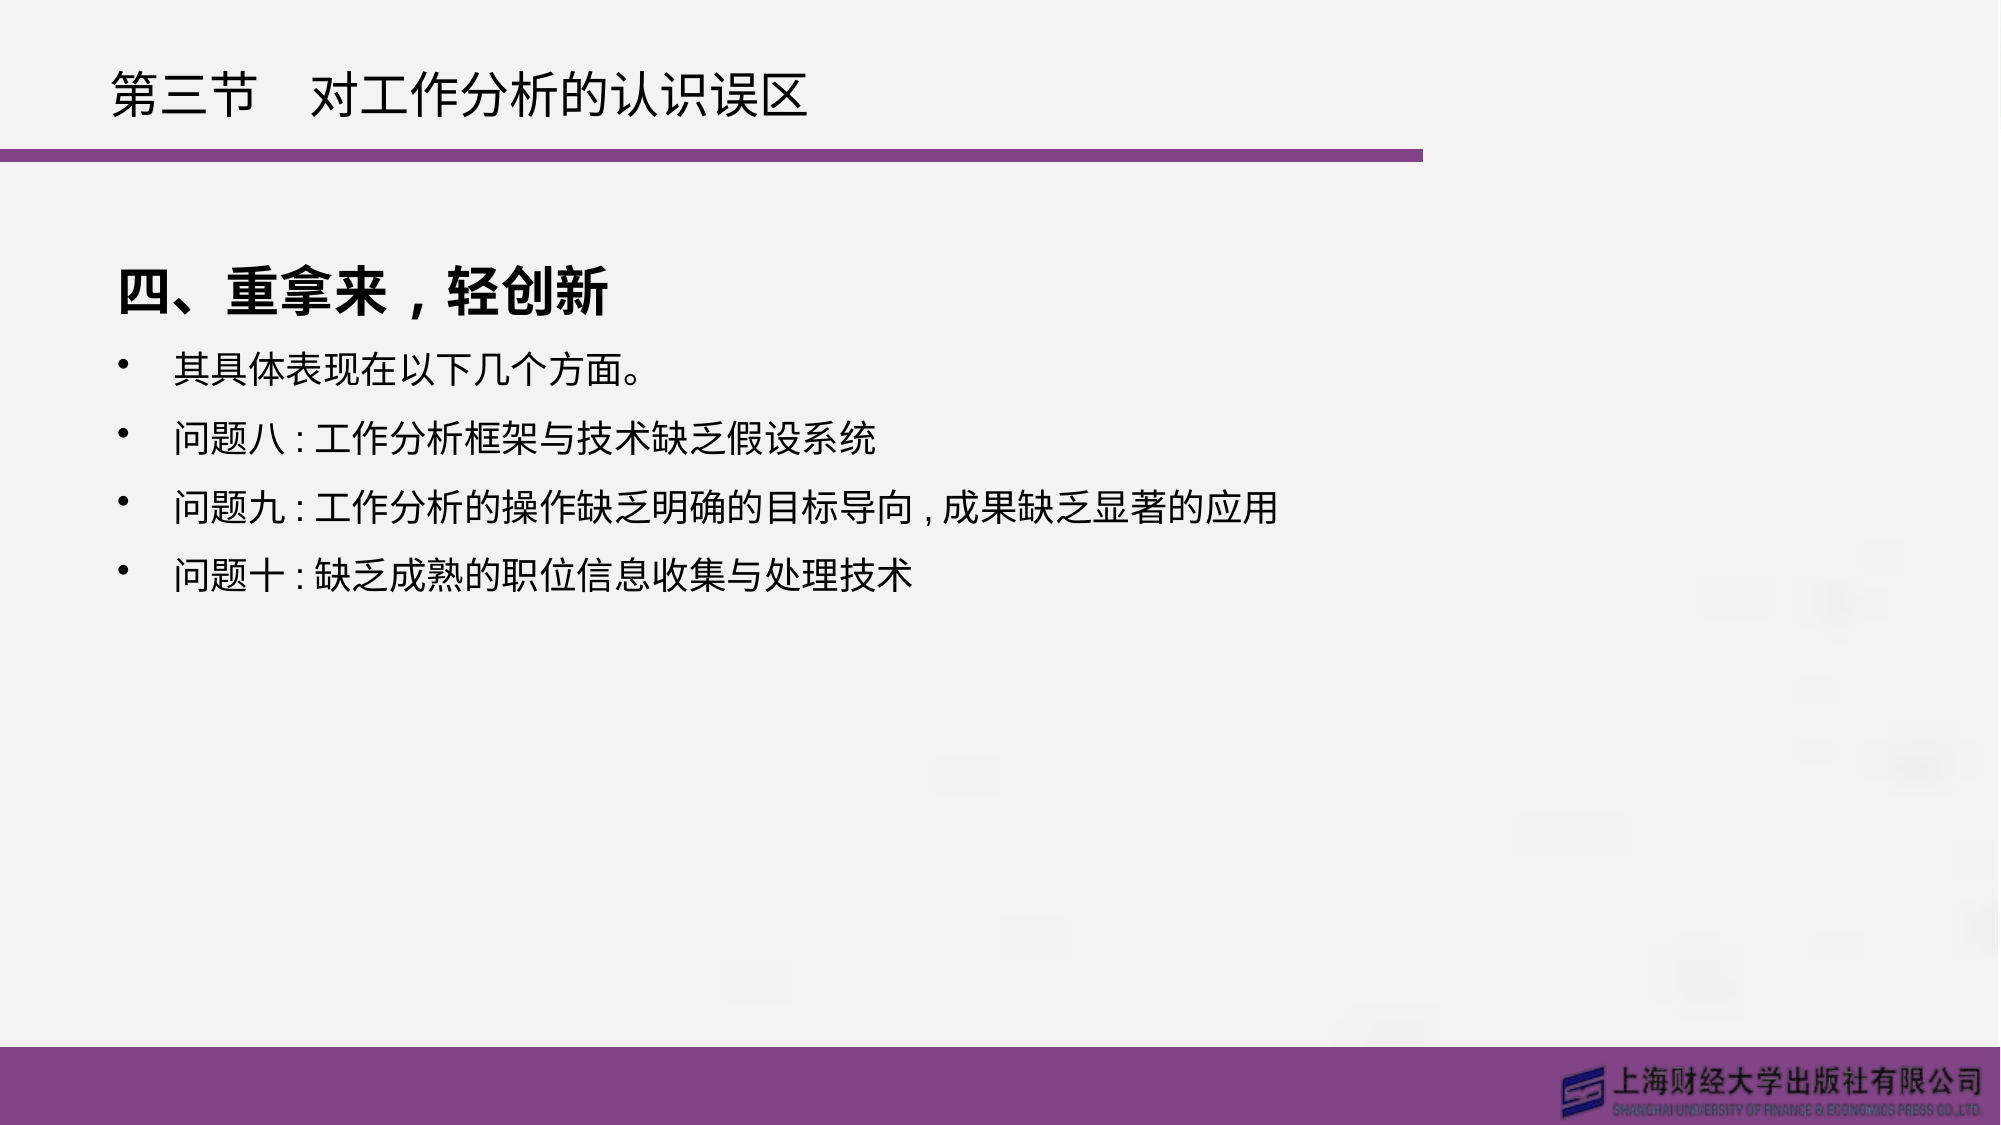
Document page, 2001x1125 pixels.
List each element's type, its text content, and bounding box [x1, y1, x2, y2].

title 第三节 对工作分析的认识误区 [94, 42, 1451, 146]
picture [0, 0, 2001, 1125]
list 四、重拿来,轻创新 其具体表现在以下几个方面。 问题八:工作分析框架与技术缺乏假设系统 问题九:工作分析的操作缺乏明确的目标导向,成果缺乏显著的应用 问题十:缺乏成熟的职位信息收集与处理技术 [102, 233, 1898, 1032]
